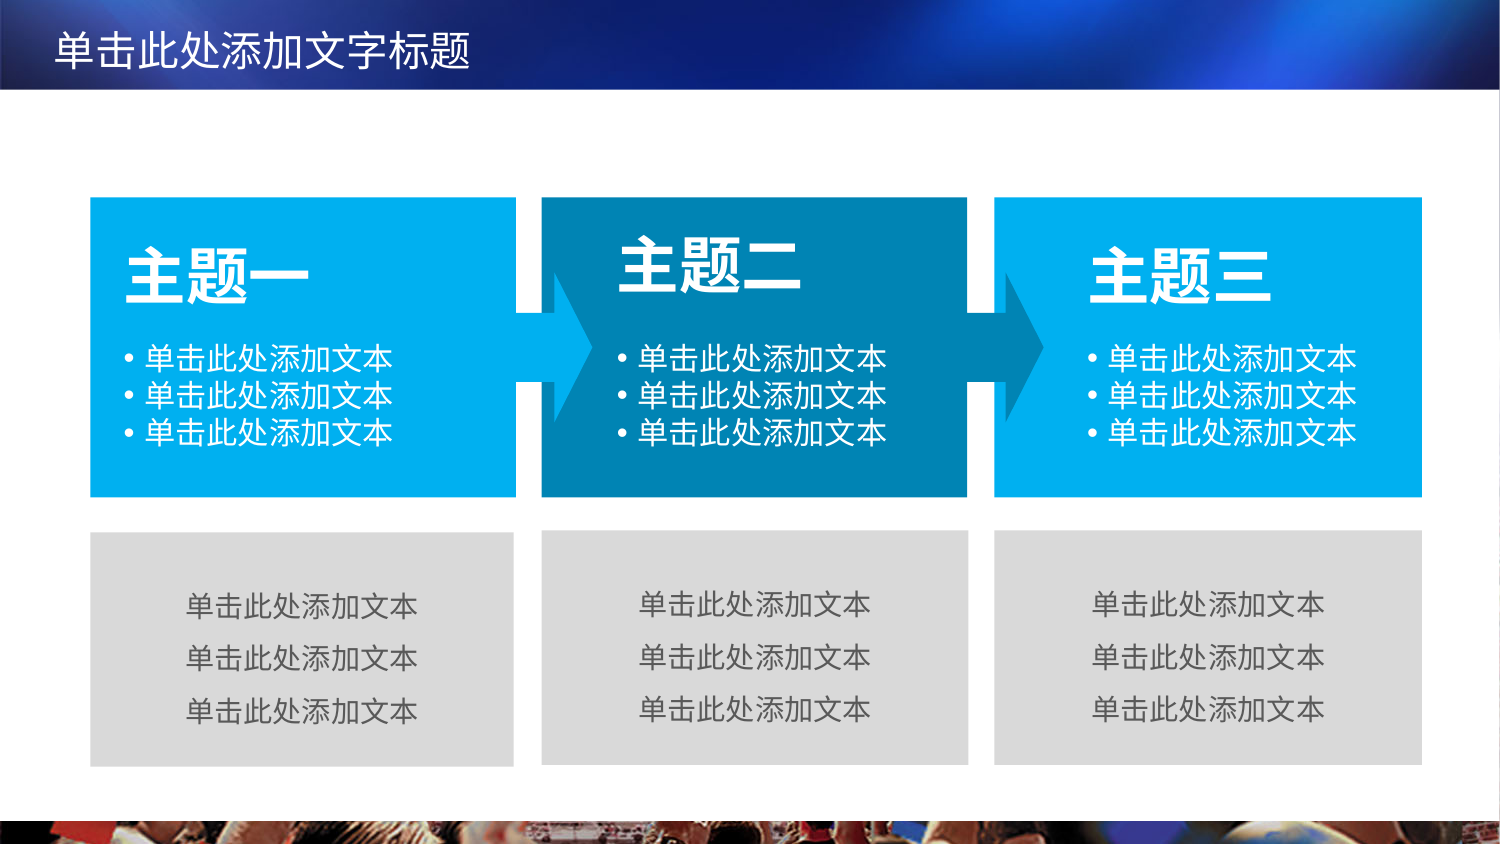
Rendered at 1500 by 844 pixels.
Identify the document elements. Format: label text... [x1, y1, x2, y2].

picture [0, 0, 1500, 89]
text_box 单击此处添加文本 单击此处添加文本 单击此处添加文本 [992, 528, 1424, 767]
picture [0, 821, 1500, 844]
text_box 单击此处添加文本 单击此处添加文本 单击此处添加文本 [539, 528, 970, 767]
text_box 单击此处添加文本 单击此处添加文本 单击此处添加文本 [88, 530, 516, 769]
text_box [90, 197, 593, 498]
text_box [594, 197, 1044, 498]
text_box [1046, 197, 1471, 498]
